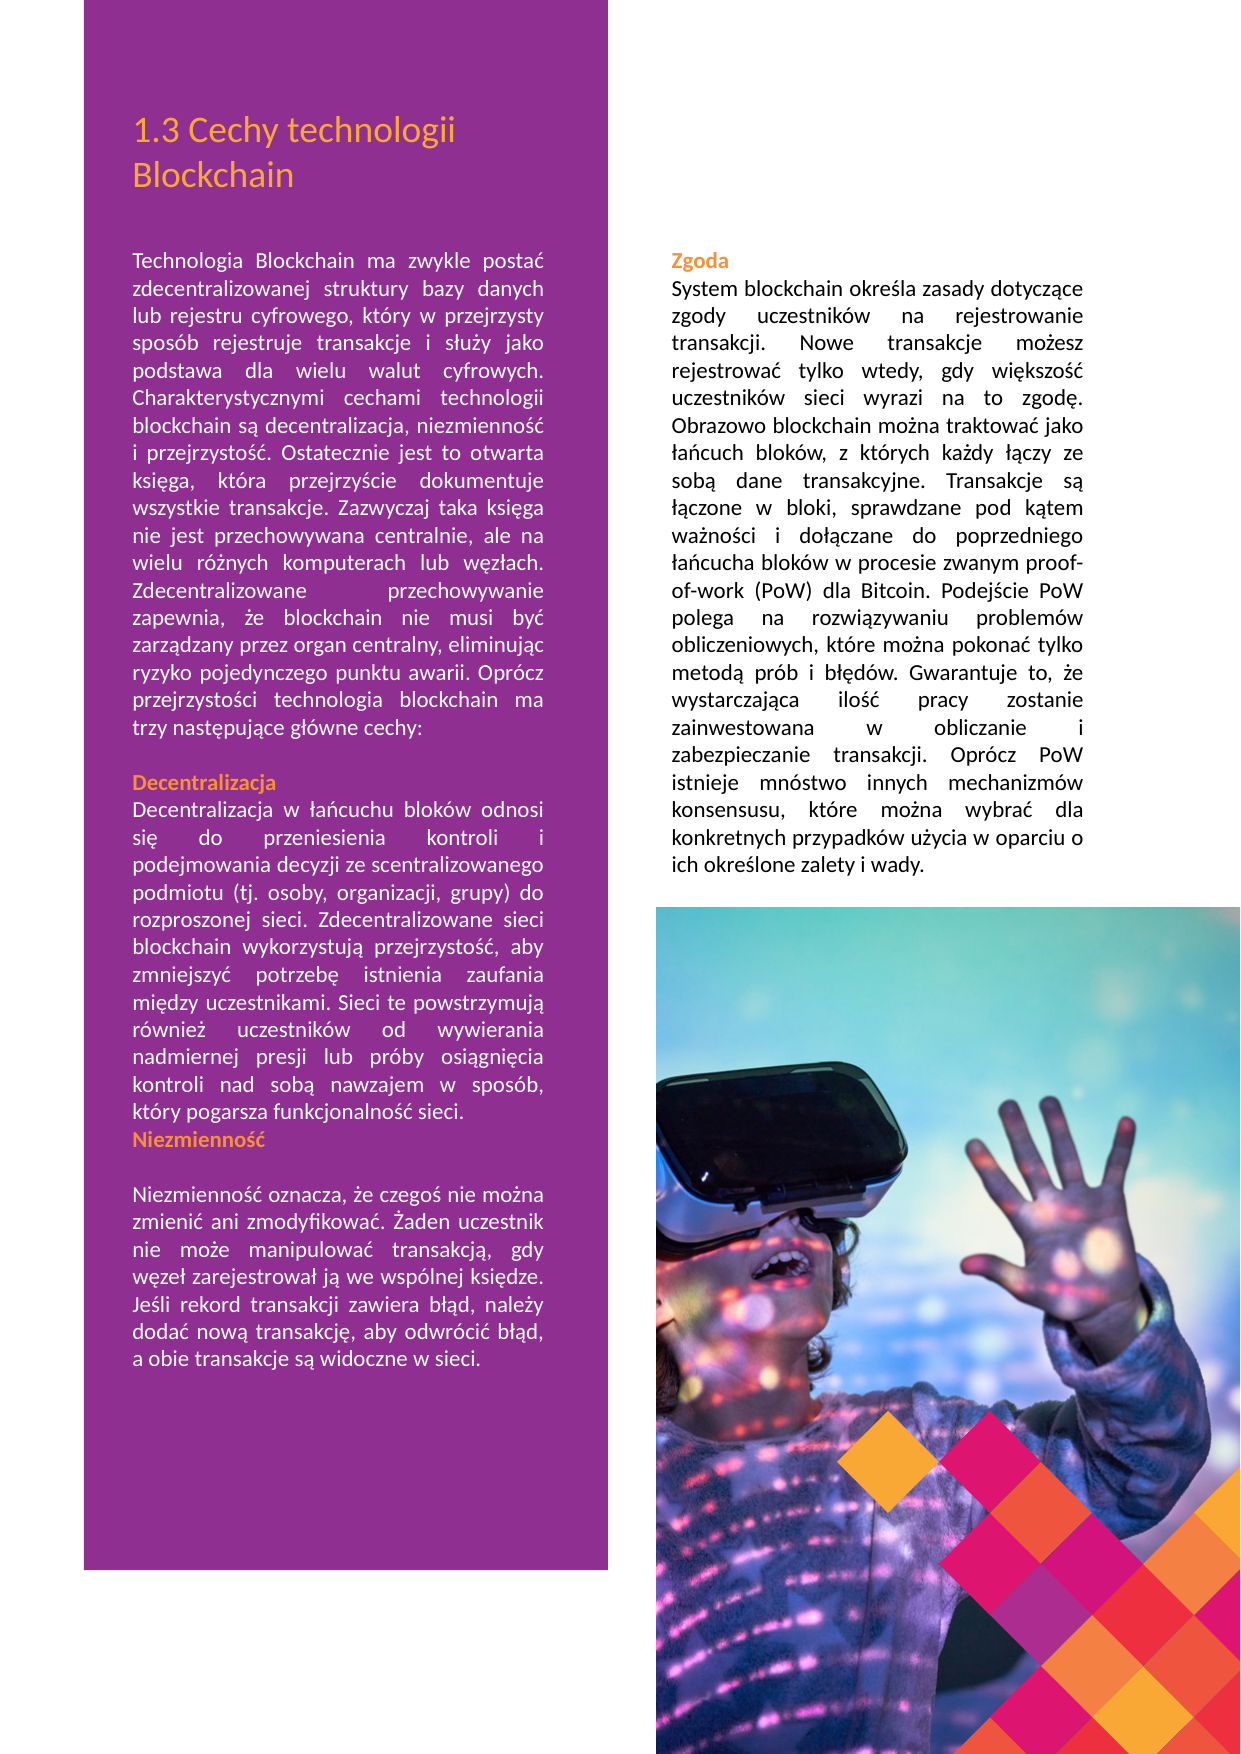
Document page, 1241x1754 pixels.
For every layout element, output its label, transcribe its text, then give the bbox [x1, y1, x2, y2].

list 1.3 Cechy technologii Blockchain [117, 97, 588, 242]
list Technologia Blockchain ma zwykle postać zdecentralizowanej struktury bazy danych lub rejestru cyfrowego, który w przejrzysty sposób rejestruje transakcje i służy jako podstawa dla wielu walut cyfrowych. Charakterystycznymi cechami technologii blockchain są decentralizacja, niezmienność i przejrzystość. Ostatecznie jest to otwarta księga, która przejrzyście dokumentuje wszystkie transakcje. Zazwyczaj taka księga nie jest przechowywana centralnie, ale na wielu różnych komputerach lub węzłach. Zdecentralizowane przechowywanie zapewnia, że blockchain nie musi być zarządzany przez organ centralny, eliminując ryzyko pojedynczego punktu awarii. Oprócz przejrzystości technologia blockchain ma trzy następujące główne cechy: Decentralizacja Decentralizacja w łańcuchu bloków odnosi się do przeniesienia kontroli i podejmowania decyzji ze scentralizowanego podmiotu (tj. osoby, organizacji, grupy) do rozproszonej sieci. Zdecentralizowane sieci blockchain wykorzystują przejrzystość, aby zmniejszyć potrzebę istnienia zaufania między uczestnikami. Sieci te powstrzymują również uczestników od wywierania nadmiernej presji lub próby osiągnięcia kontroli nad sobą nawzajem w sposób, który pogarsza funkcjonalność sieci. Niezmienność Niezmienność oznacza, że czegoś nie można zmienić ani zmodyfikować. Żaden uczestnik nie może manipulować transakcją, gdy węzeł zarejestrował ją we wspólnej księdze. Jeśli rekord transakcji zawiera błąd, należy dodać nową transakcję, aby odwrócić błąd, a obie transakcje są widoczne w sieci. [117, 238, 560, 1503]
text_box Zgoda System blockchain określa zasady dotyczące zgody uczestników na rejestrowanie transakcji. Nowe transakcje możesz rejestrować tylko wtedy, gdy większość uczestników sieci wyrazi na to zgodę. Obrazowo blockchain można traktować jako łańcuch bloków, z których każdy łączy ze sobą dane transakcyjne. Transakcje są łączone w bloki, sprawdzane pod kątem ważności i dołączane do poprzedniego łańcucha bloków w procesie zwanym proof-of-work (PoW) dla Bitcoin. Podejście PoW polega na rozwiązywaniu problemów obliczeniowych, które można pokonać tylko metodą prób i błędów. Gwarantuje to, że wystarczająca ilość pracy zostanie zainwestowana w obliczanie i zabezpieczanie transakcji. Oprócz PoW istnieje mnóstwo innych mechanizmów konsensusu, które można wybrać dla konkretnych przypadków użycia w oparciu o ich określone zalety i wady. [656, 238, 1099, 877]
picture [656, 907, 1241, 1754]
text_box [851, 1410, 1241, 1754]
